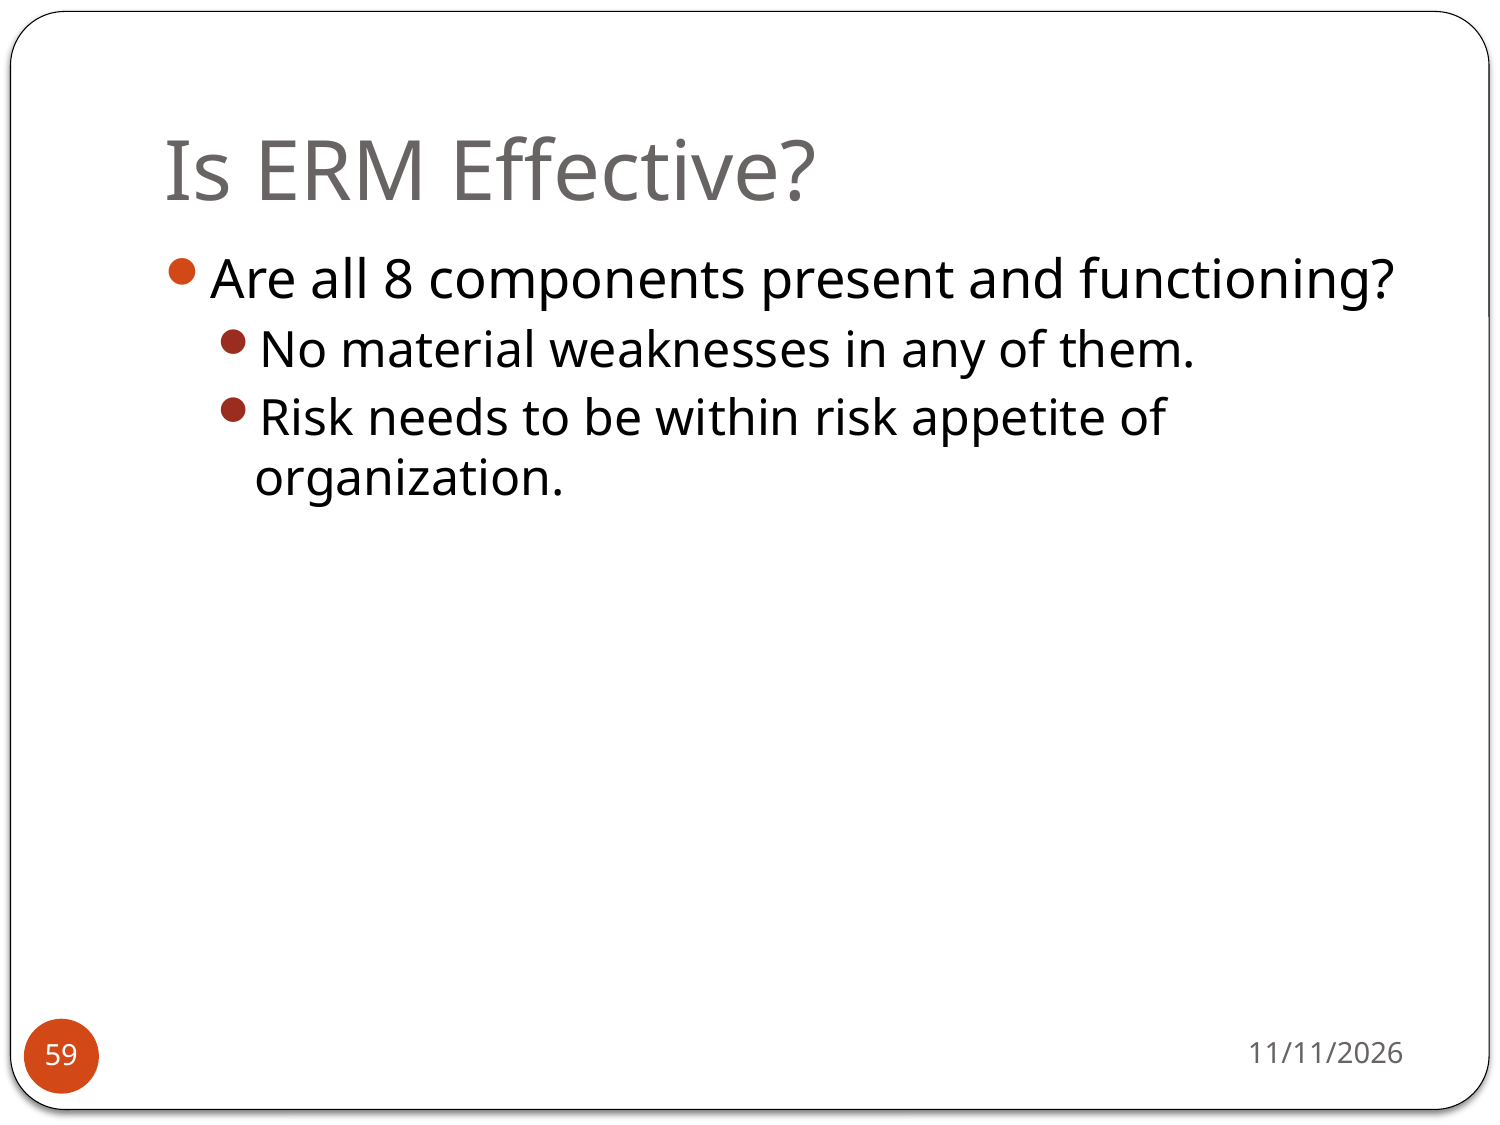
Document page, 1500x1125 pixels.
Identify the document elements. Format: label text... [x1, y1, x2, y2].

slide_number 59 [23, 1018, 99, 1094]
title Is ERM Effective? [150, 45, 1425, 233]
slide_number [1012, 1015, 1419, 1094]
list Are all 8 components present and functioning? No material weaknesses in any of them. Risk needs to be within risk appetite of organization. [150, 237, 1425, 988]
